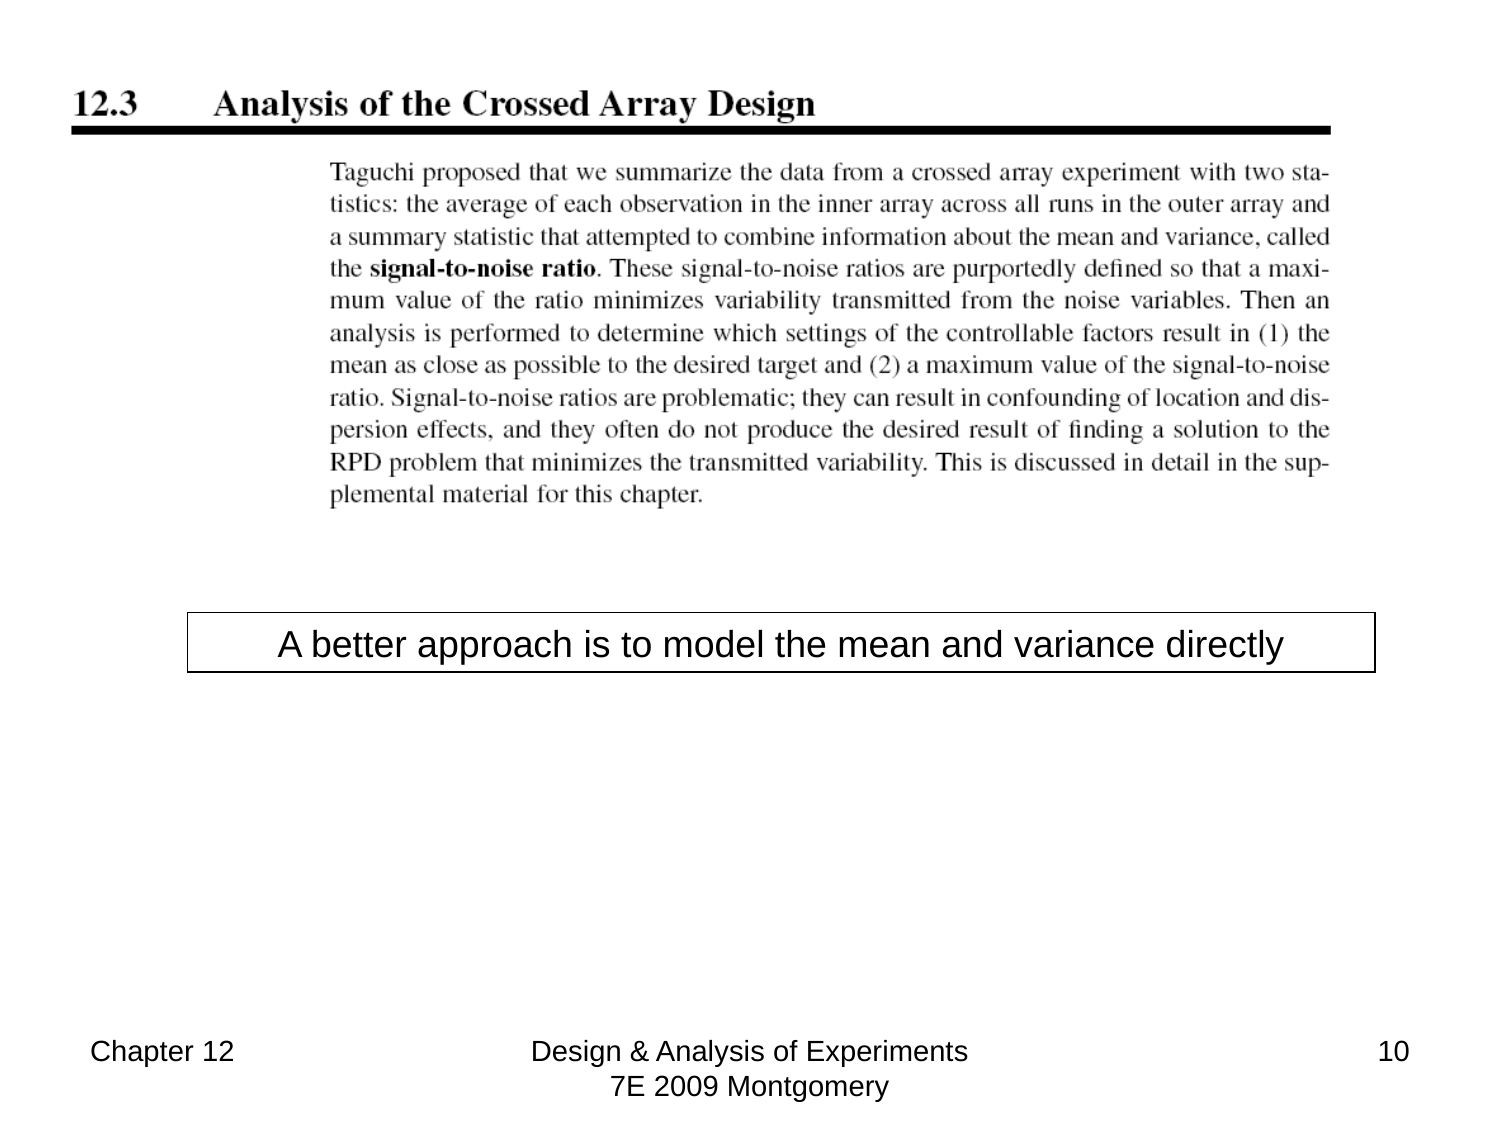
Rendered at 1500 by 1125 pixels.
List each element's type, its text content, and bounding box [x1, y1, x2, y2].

text_box A better approach is to model the mean and variance directly [187, 612, 1375, 673]
slide_number Chapter 12 [74, 1024, 426, 1103]
footer Design & Analysis of Experiments 7E 2009 Montgomery [512, 1024, 988, 1103]
slide_number 10 [1074, 1024, 1426, 1103]
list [49, 74, 1401, 509]
